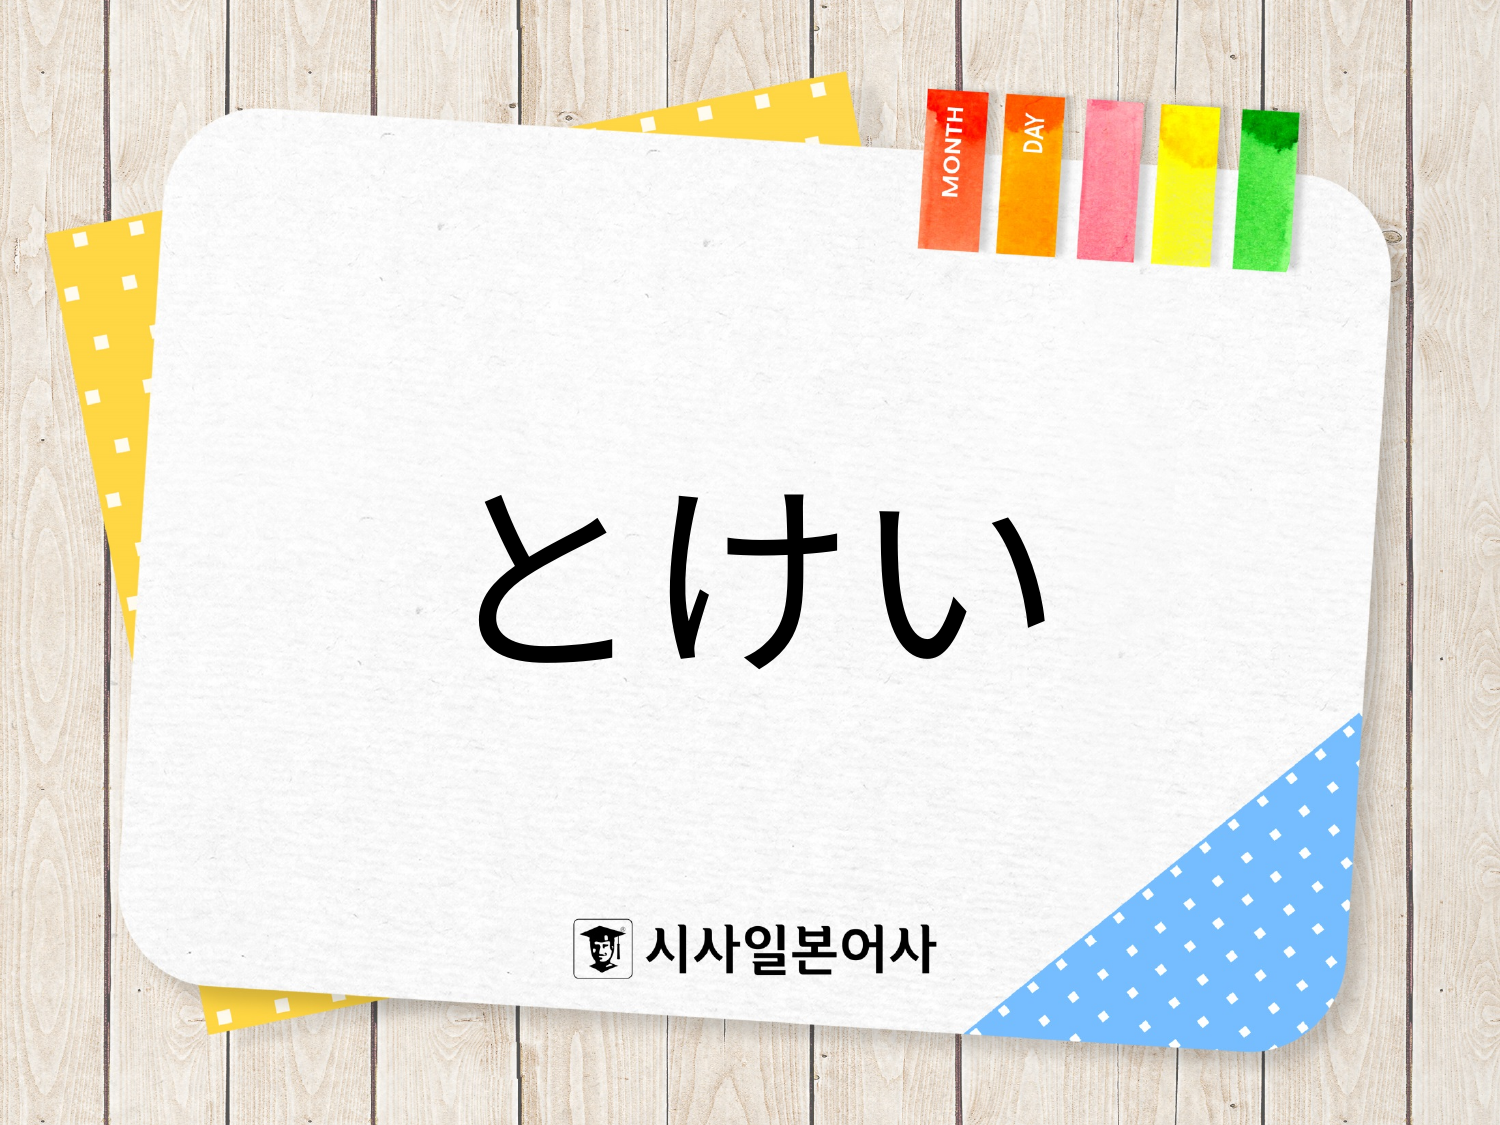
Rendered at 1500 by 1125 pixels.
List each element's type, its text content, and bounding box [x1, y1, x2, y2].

picture [0, 0, 1500, 1125]
title とけい [75, 338, 1425, 811]
